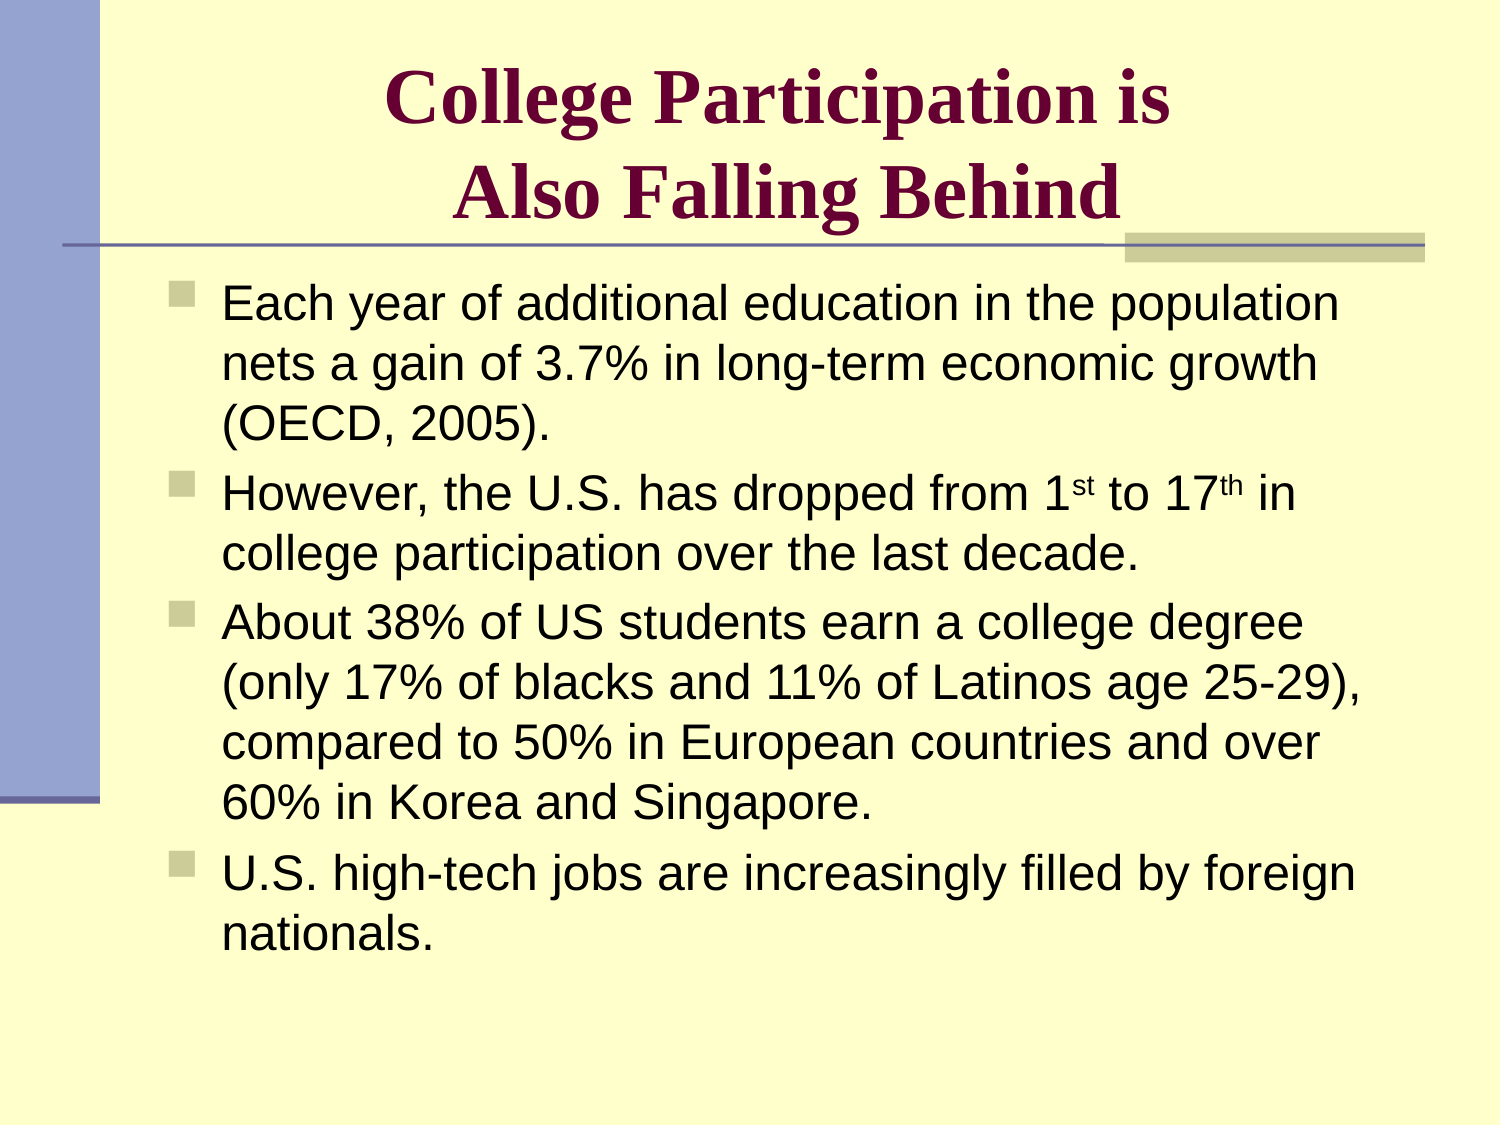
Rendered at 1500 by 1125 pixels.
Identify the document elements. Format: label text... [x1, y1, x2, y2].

title College Participation is Also Falling Behind [149, 45, 1426, 234]
list Each year of additional education in the population nets a gain of 3.7% in long-term economic growth (OECD, 2005). However, the U.S. has dropped from 1st to 17th in college participation over the last decade. About 38% of US students earn a college degree (only 17% of blacks and 11% of Latinos age 25-29), compared to 50% in European countries and over 60% in Korea and Singapore. U.S. high-tech jobs are increasingly filled by foreign nationals. [149, 262, 1426, 1088]
